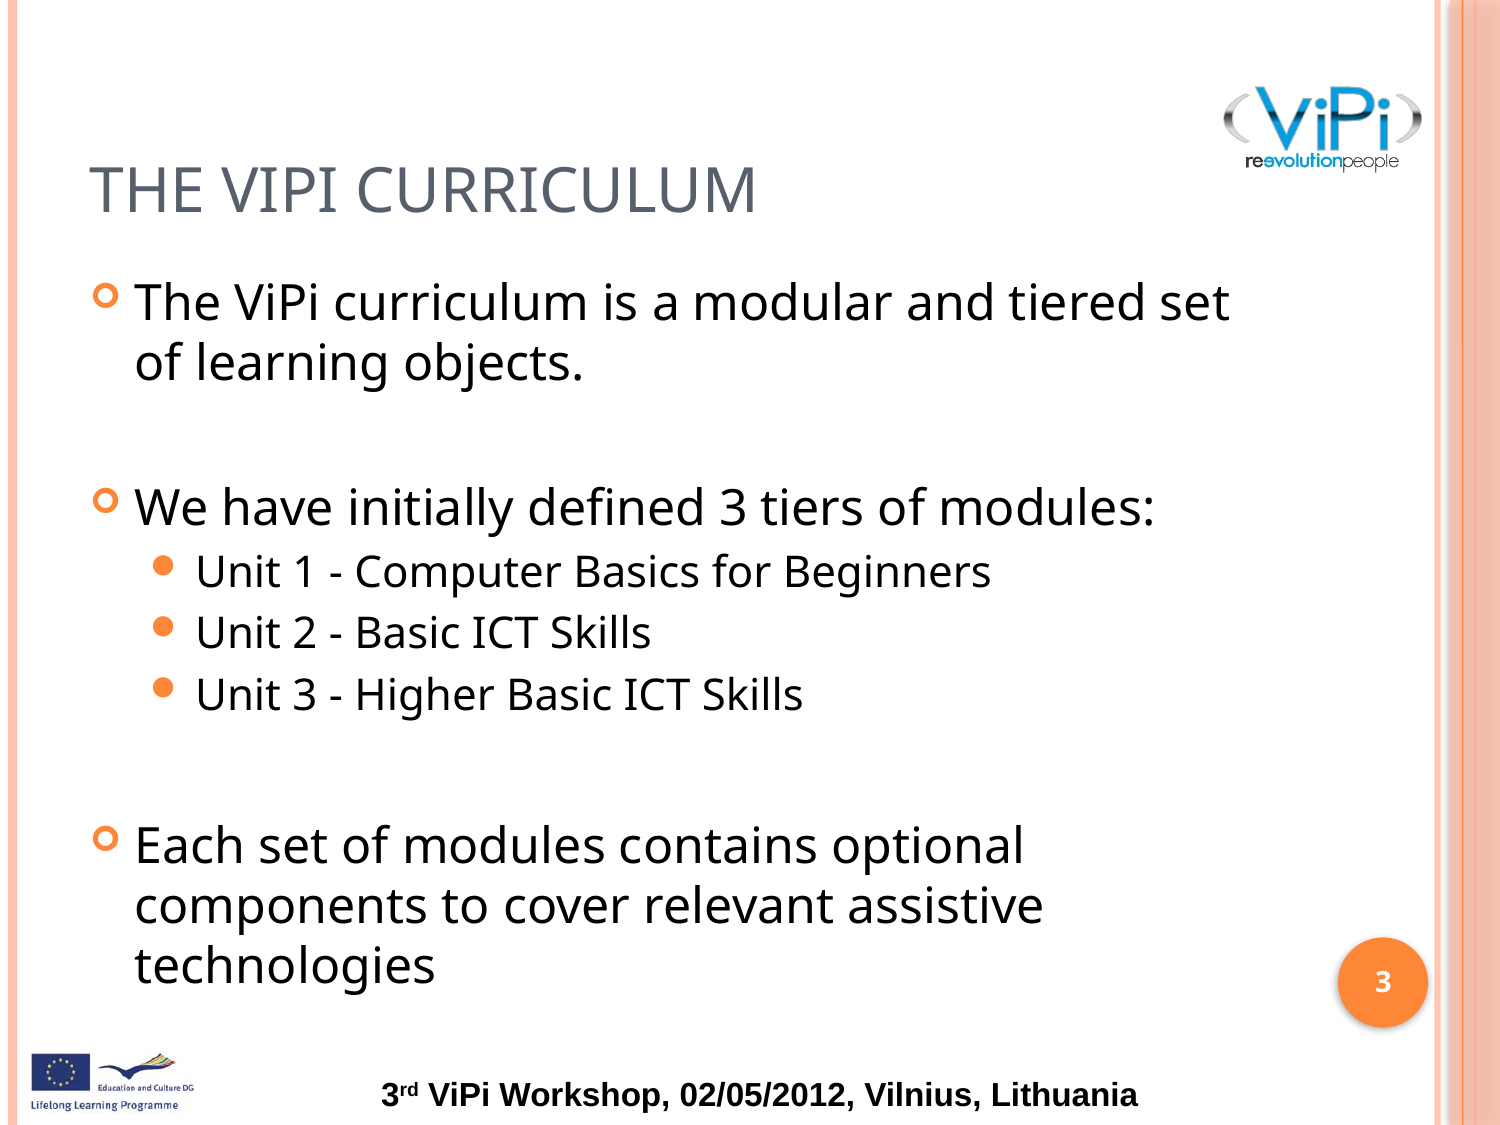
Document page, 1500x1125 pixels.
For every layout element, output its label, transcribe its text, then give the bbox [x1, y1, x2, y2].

slide_number 3 [1333, 940, 1434, 1026]
list The ViPi curriculum is a modular and tiered set of learning objects. We have initially defined 3 tiers of modules: Unit 1 - Computer Basics for Beginners Unit 2 - Basic ICT Skills Unit 3 - Higher Basic ICT Skills Each set of modules contains optional components to cover relevant assistive technologies [75, 262, 1300, 1062]
picture [1300, 78, 1423, 176]
picture [23, 1051, 195, 1114]
title The ViPi Curriculum [75, 45, 1300, 233]
